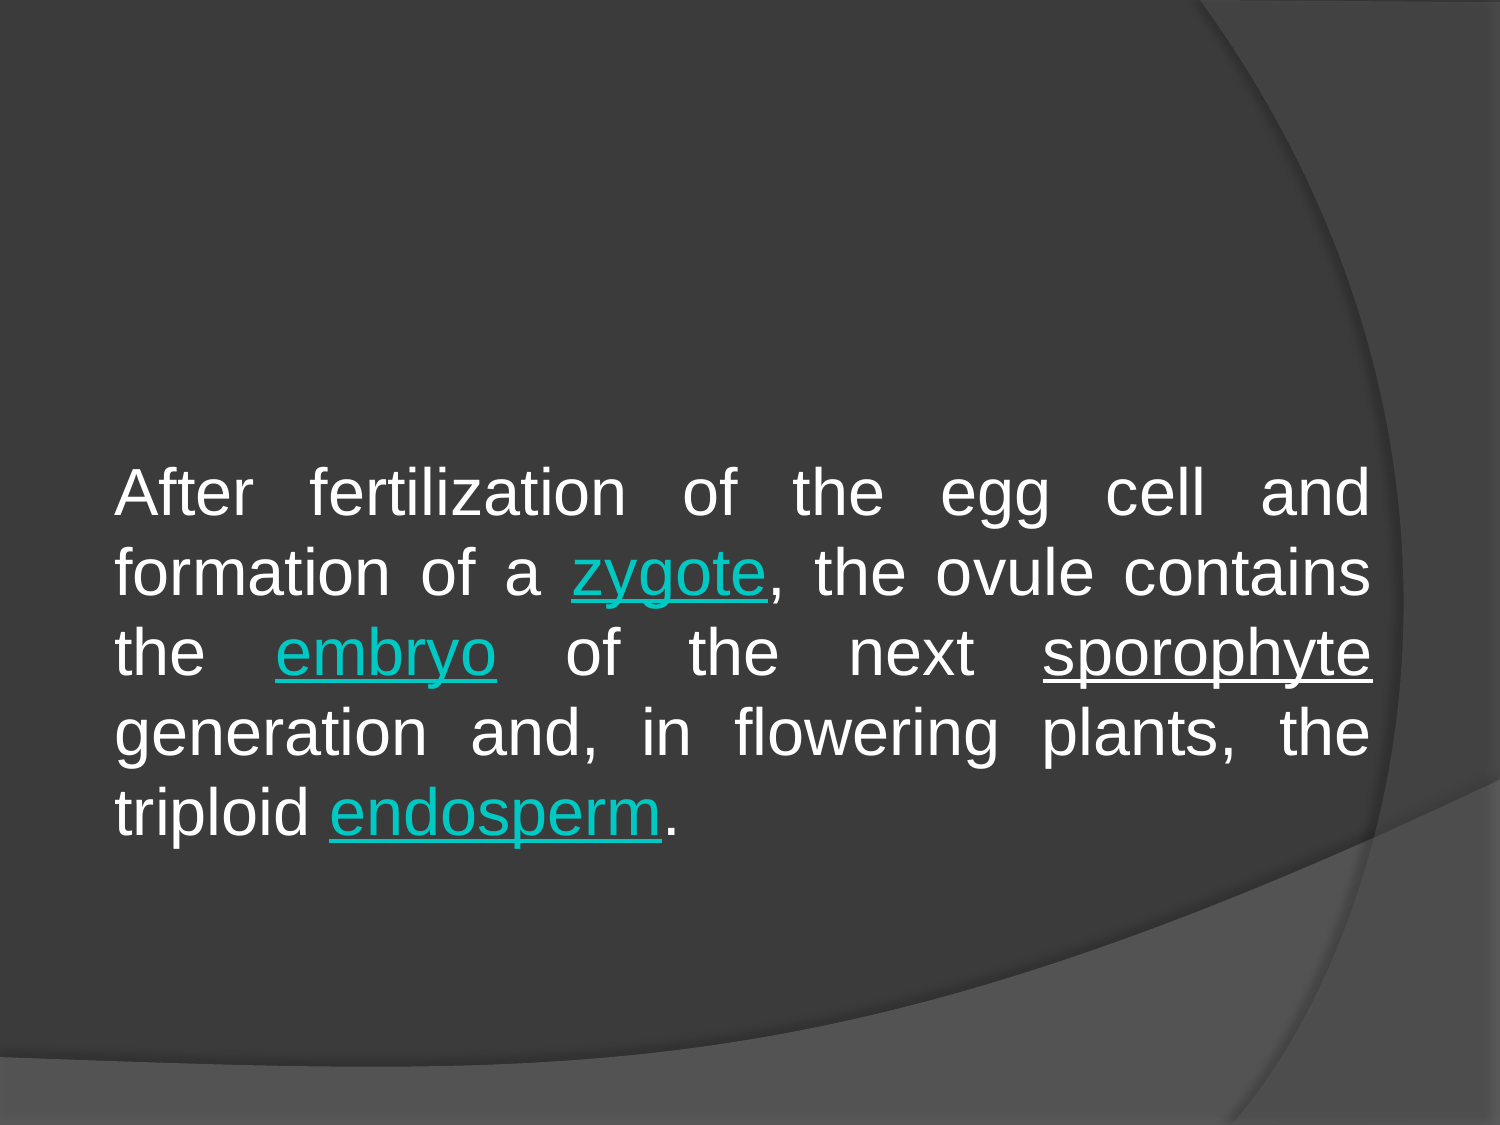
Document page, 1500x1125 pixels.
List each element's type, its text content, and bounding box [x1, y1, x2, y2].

text_box After fertilization of the egg cell and formation of a zygote, the ovule contains the embryo of the next sporophyte generation and, in flowering plants, the triploid endosperm. [99, 441, 1388, 856]
